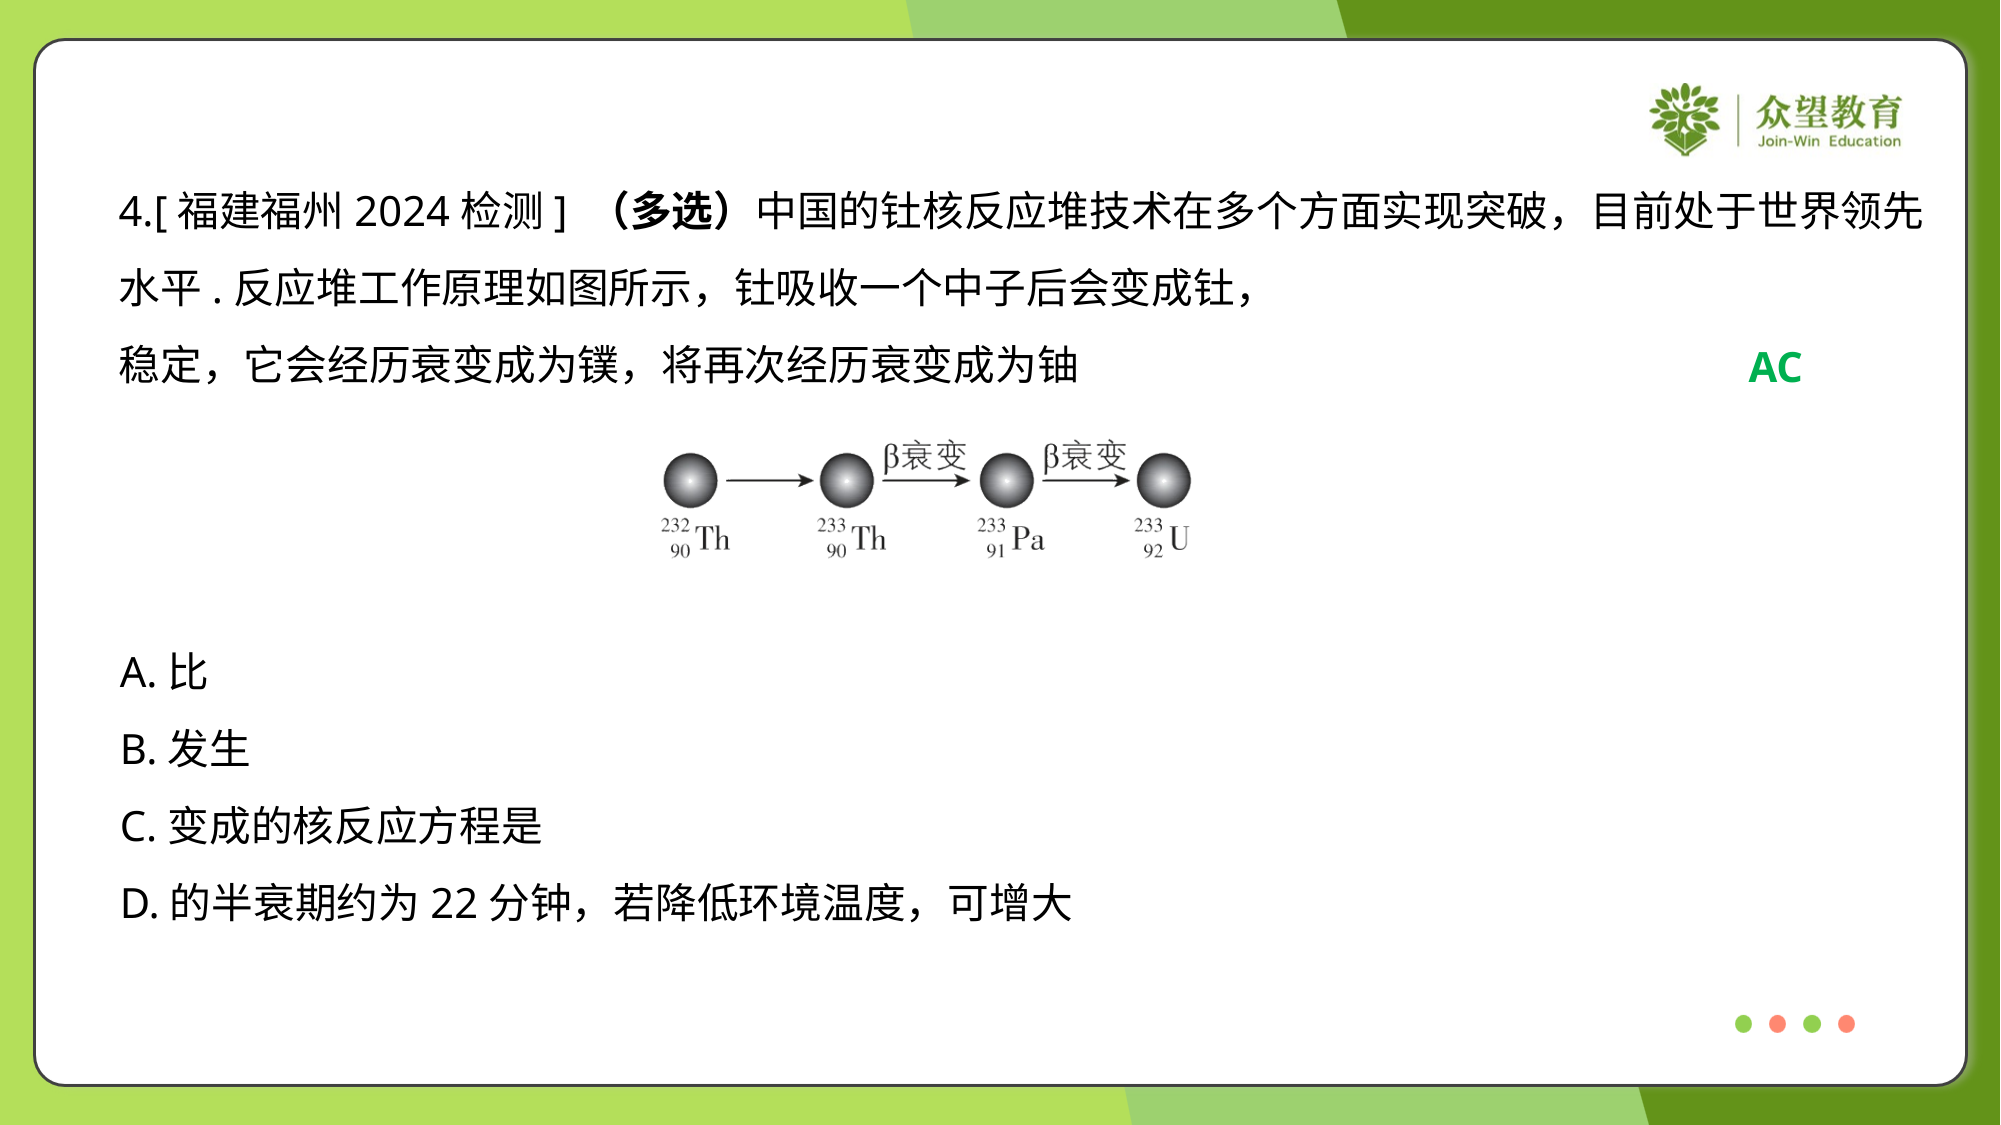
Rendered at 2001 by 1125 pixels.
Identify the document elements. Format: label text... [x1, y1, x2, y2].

text_box AC [1731, 320, 1821, 384]
picture [0, 0, 2000, 1125]
